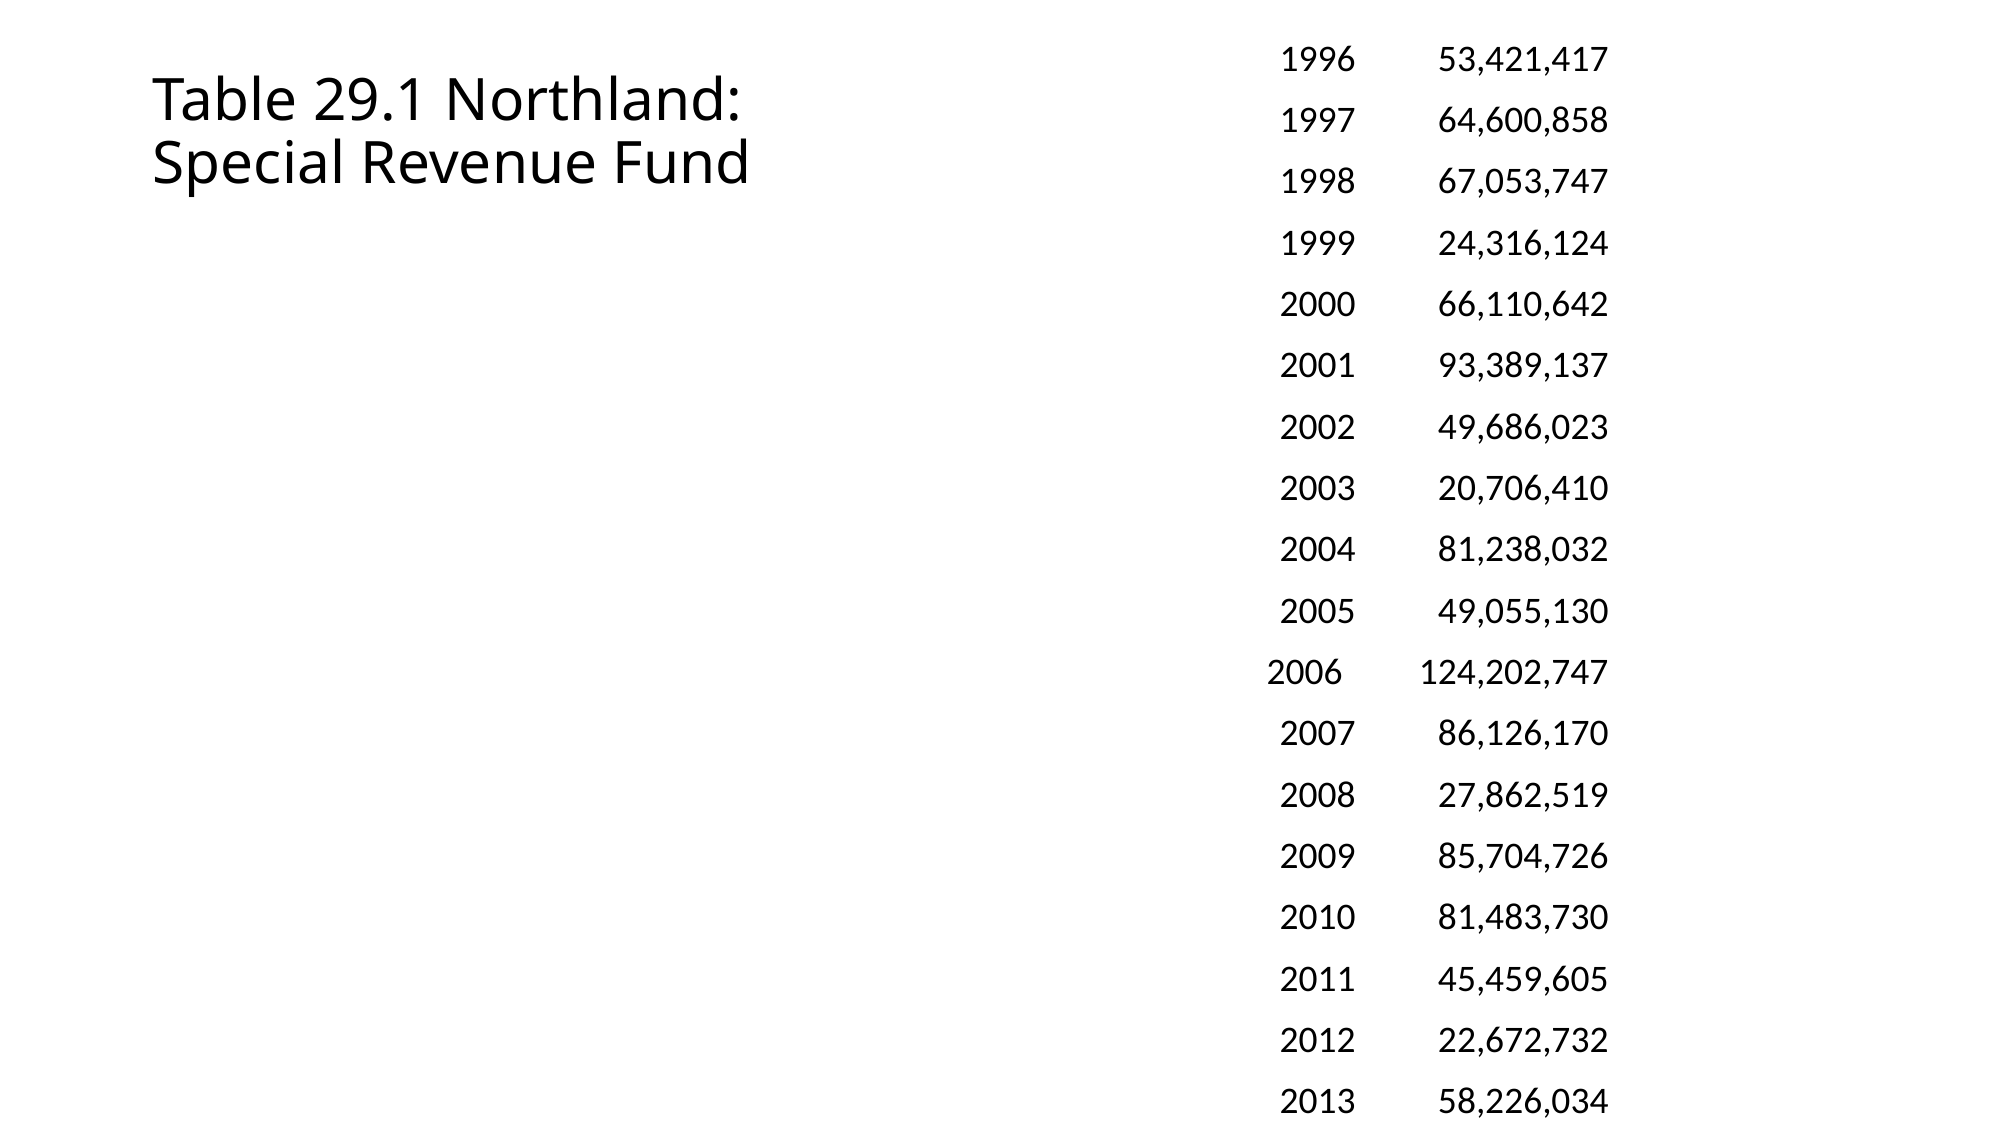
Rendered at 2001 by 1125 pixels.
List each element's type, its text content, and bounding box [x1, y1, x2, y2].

title Table 29.1 Northland: Special Revenue Fund [137, 59, 898, 278]
list 1996 53,421,417 1997 64,600,858 1998 67,053,747 1999 24,316,124 2000 66,110,642 2001 93,389,137 2002 49,686,023 2003 20,706,410 2004 81,238,032 2005 49,055,130 2006 124,202,747 2007 86,126,170 2008 27,862,519 2009 85,704,726 2010 81,483,730 2011 45,459,605 2012 22,672,732 2013 58,226,034 [961, 31, 1624, 746]
